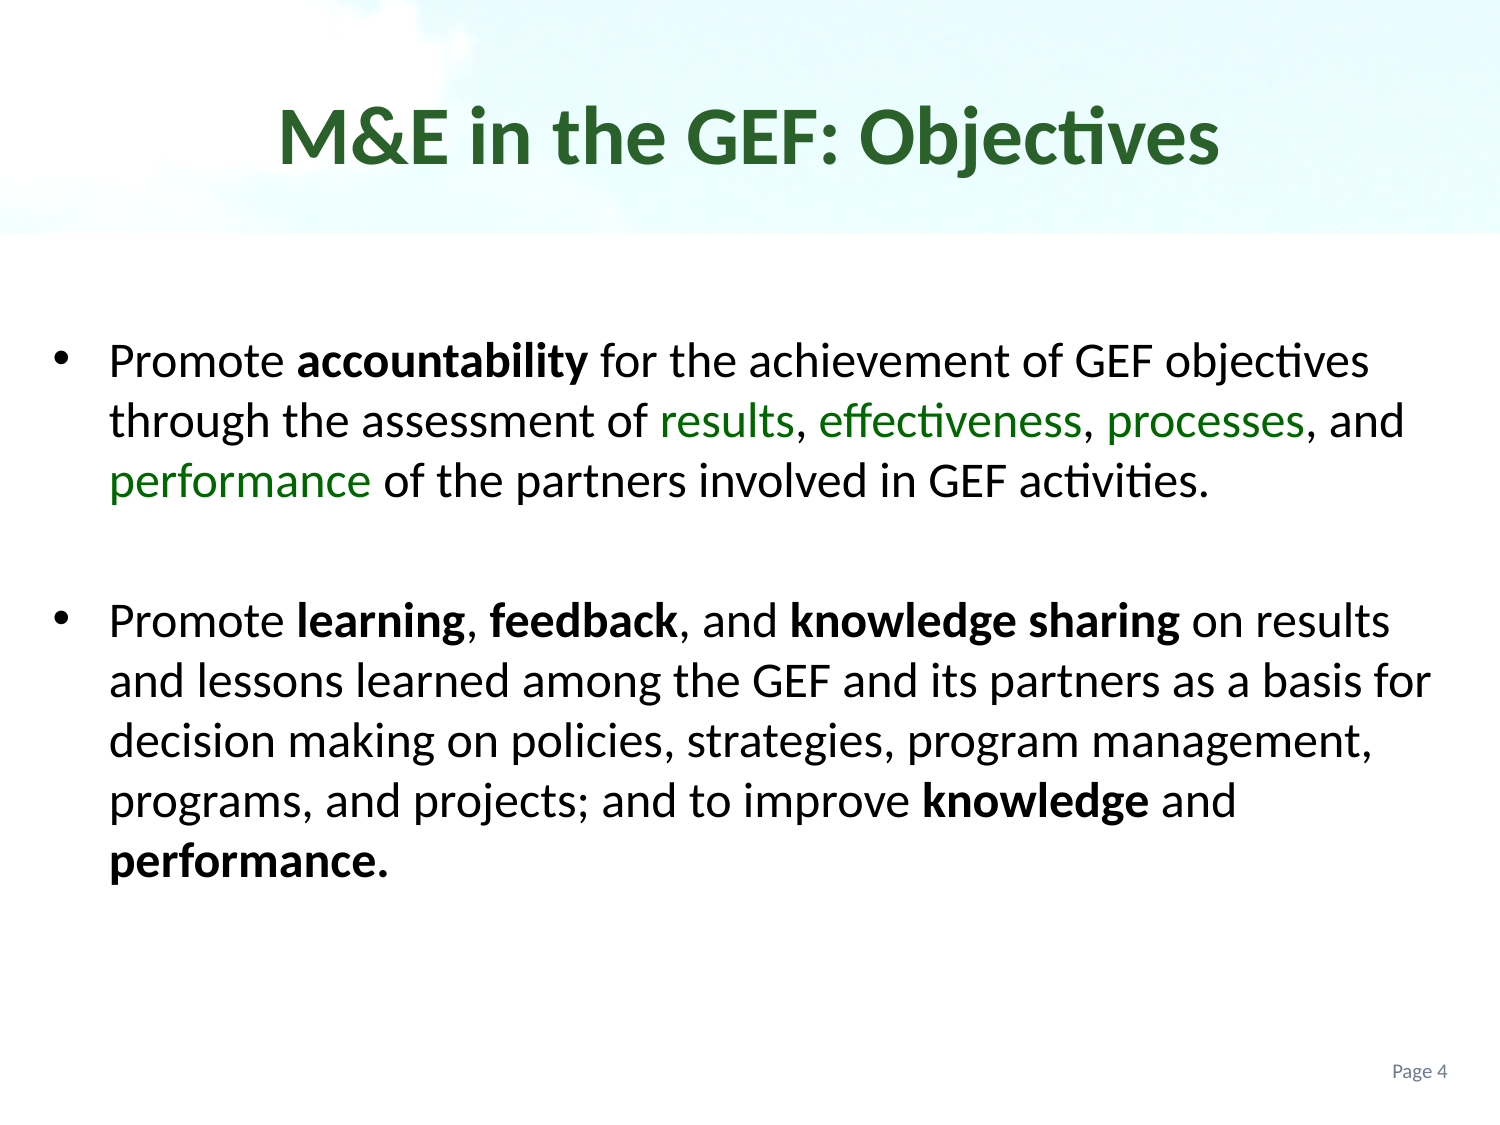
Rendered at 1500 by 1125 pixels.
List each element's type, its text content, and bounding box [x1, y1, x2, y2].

list Promote accountability for the achievement of GEF objectives through the assessment of results, effectiveness, processes, and performance of the partners involved in GEF activities. Promote learning, feedback, and knowledge sharing on results and lessons learned among the GEF and its partners as a basis for decision making on policies, strategies, program management, programs, and projects; and to improve knowledge and performance. [37, 249, 1463, 1050]
title M&E in the GEF: Objectives [37, 37, 1463, 225]
